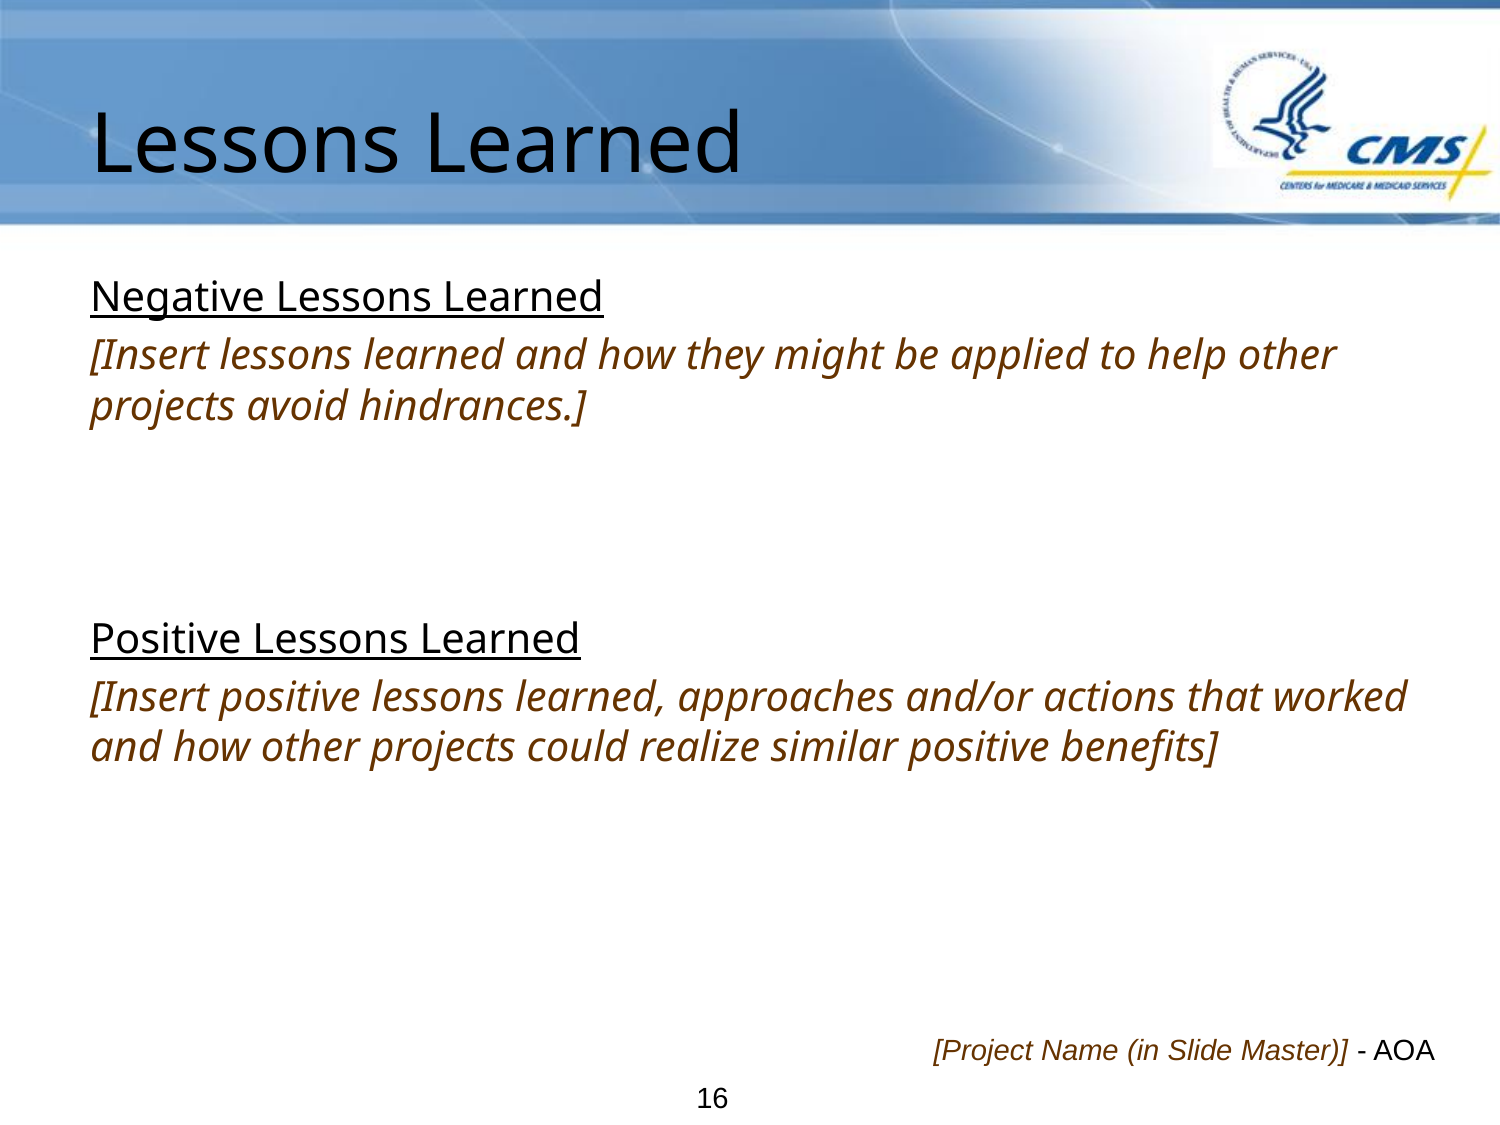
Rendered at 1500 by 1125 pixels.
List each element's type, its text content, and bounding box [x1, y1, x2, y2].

picture [0, 0, 1500, 1125]
slide_number 15 [537, 1071, 888, 1125]
title Lessons Learned [74, 44, 1426, 233]
list Negative Lessons Learned [Insert lessons learned and how they might be applied to help other projects avoid hindrances.] Positive Lessons Learned [Insert positive lessons learned, approaches and/or actions that worked and how other projects could realize similar positive benefits] [74, 262, 1438, 963]
footer [Project Name (in Slide Master)] - AOA [912, 1023, 1451, 1103]
